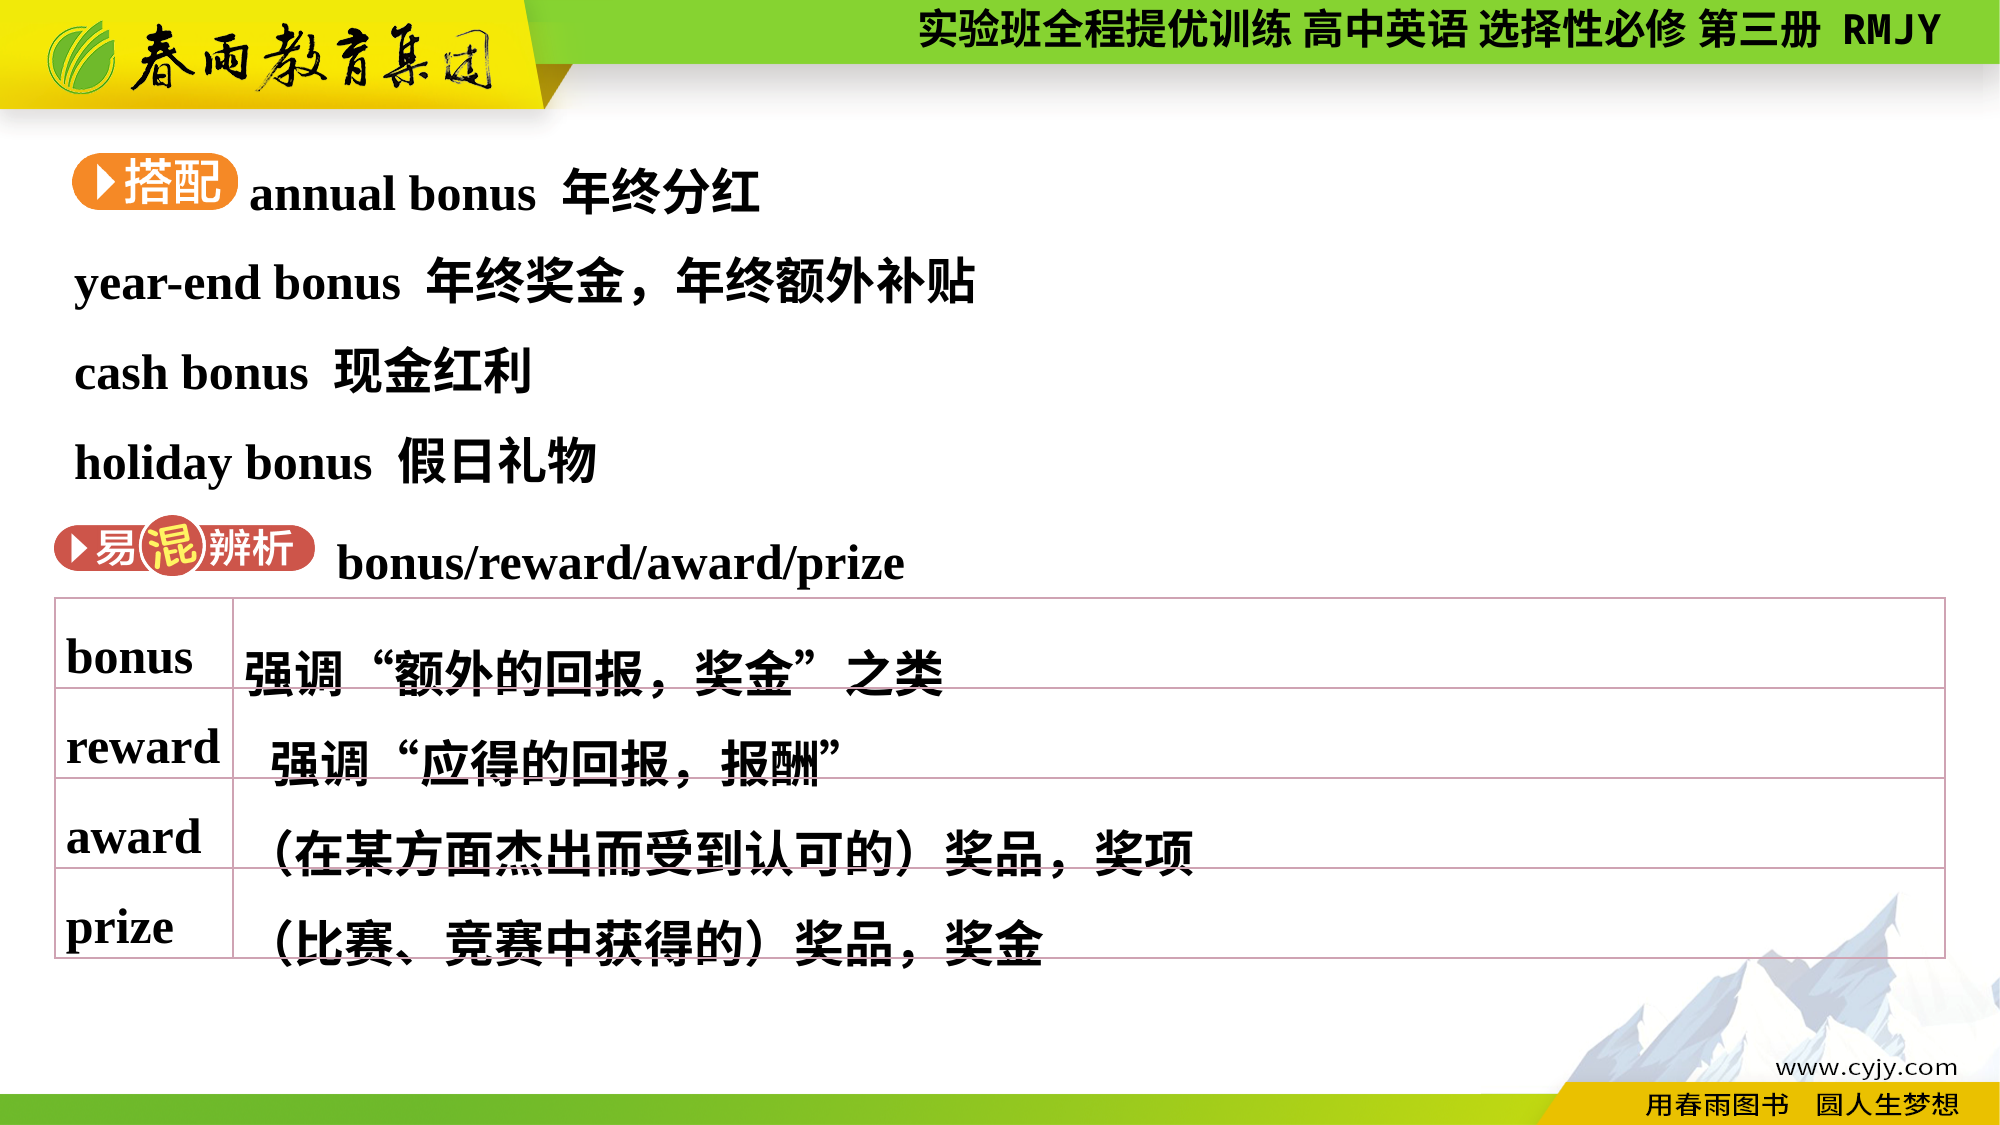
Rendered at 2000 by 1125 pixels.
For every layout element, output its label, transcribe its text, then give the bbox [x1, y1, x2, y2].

list annual bonus 年终分红 year-end bonus 年终奖金，年终额外补贴 cash bonus 现金红利 holiday bonus 假日礼物 [59, 122, 1944, 491]
table_header bonus [56, 599, 232, 687]
table_cell reward [56, 689, 232, 777]
table_cell （比赛、竞赛中获得的）奖品，奖金 [234, 869, 1944, 957]
picture [0, 0, 2000, 1125]
table_cell award [56, 779, 232, 867]
table_cell prize [56, 869, 232, 957]
text_box bonus/reward/award/prize [59, 491, 1944, 597]
table_cell （在某方面杰出而受到认可的）奖品，奖项 [234, 779, 1944, 867]
table_header 强调“额外的回报，奖金”之类 [234, 599, 1944, 687]
table_cell 强调“应得的回报，报酬” [234, 689, 1944, 777]
